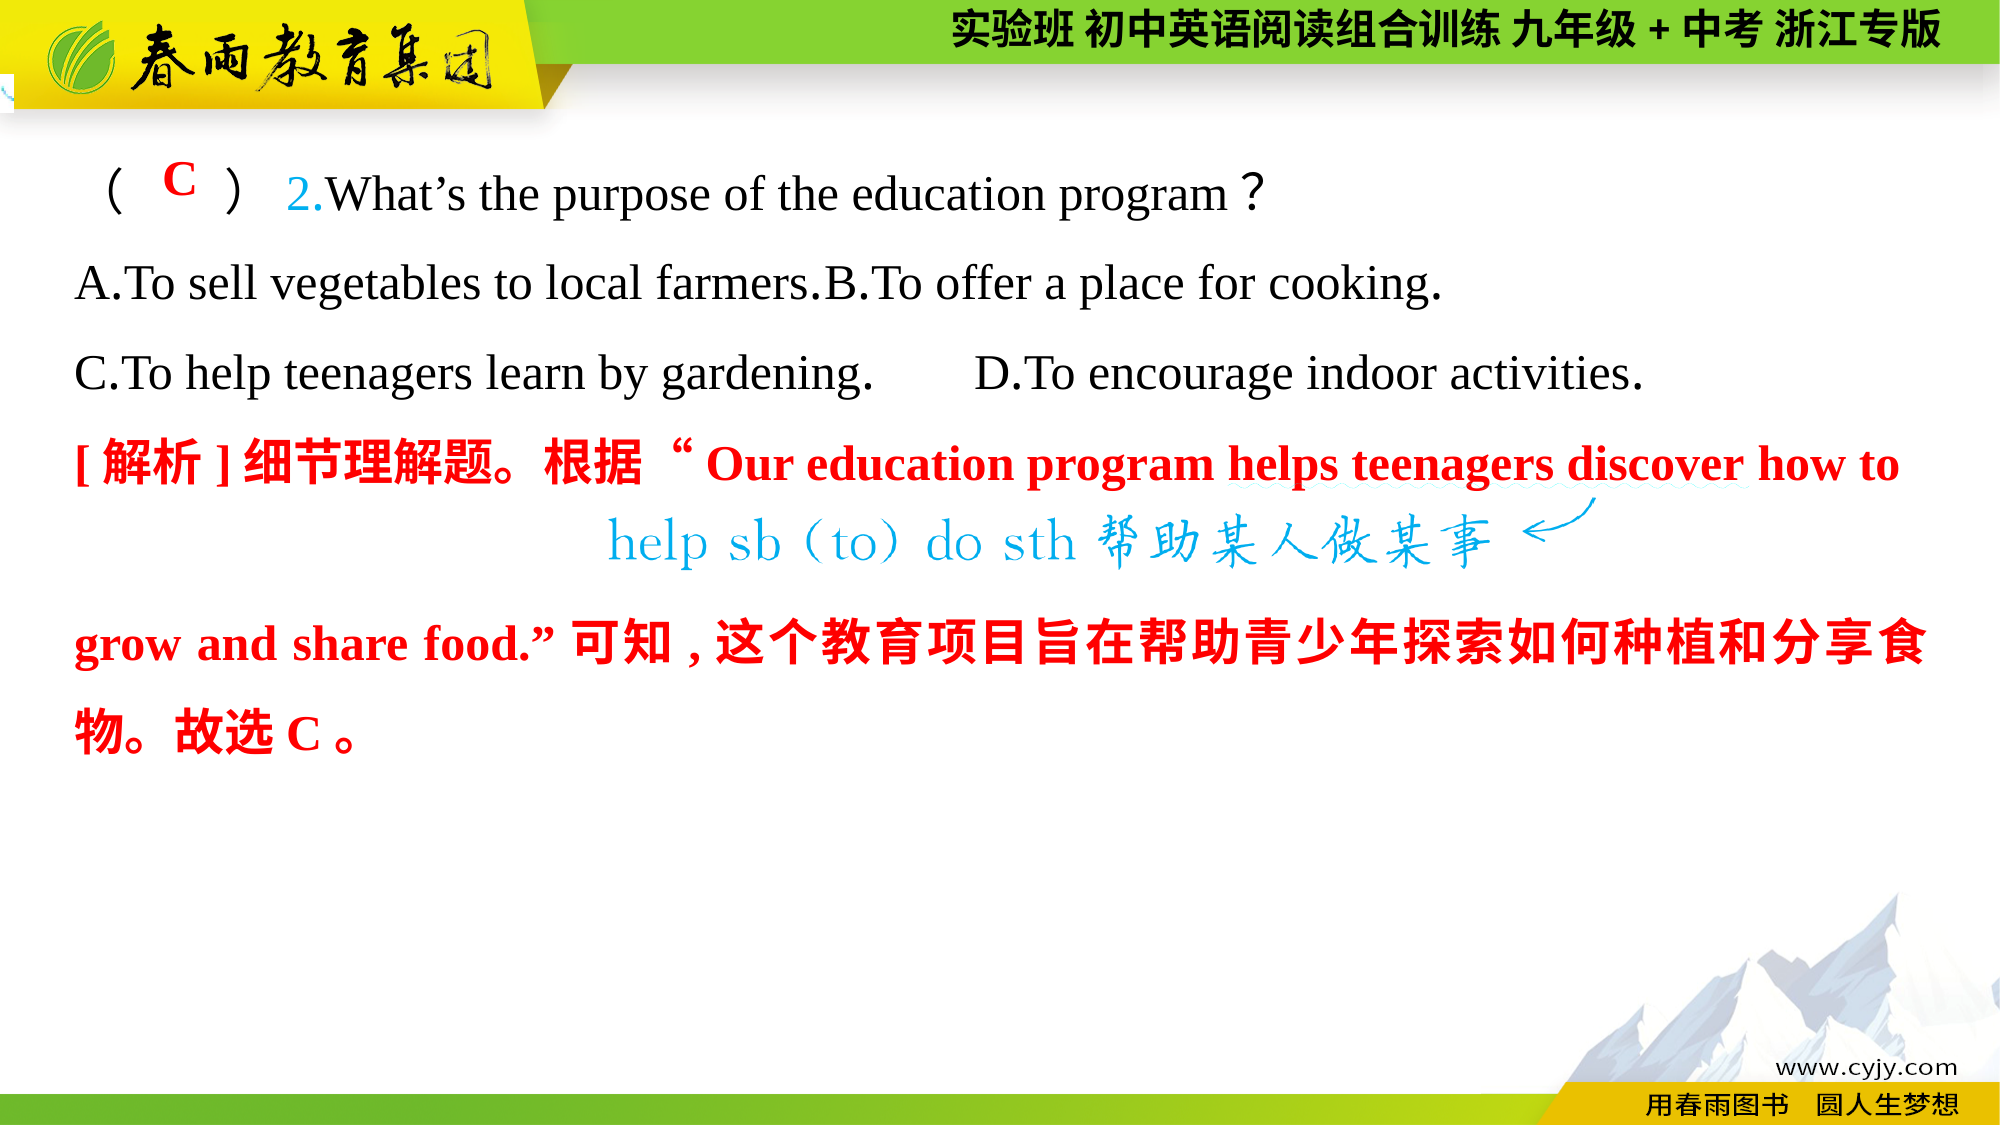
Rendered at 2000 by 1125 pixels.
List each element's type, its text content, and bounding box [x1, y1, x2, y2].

text_box [解析]细节理解题。根据“Our education program helps teenagers discover how to grow and share food.”可知,这个教育项目旨在帮助青少年探索如何种植和分享食物。故选C。 [59, 392, 1944, 806]
picture [0, 0, 2000, 1125]
text_box C [147, 138, 214, 213]
list （ ）2.What’s the purpose of the education program？ A.To sell vegetables to local farmers. B.To offer a place for cooking. C.To help teenagers learn by gardening. D.To encourage indoor activities. [59, 122, 1944, 392]
